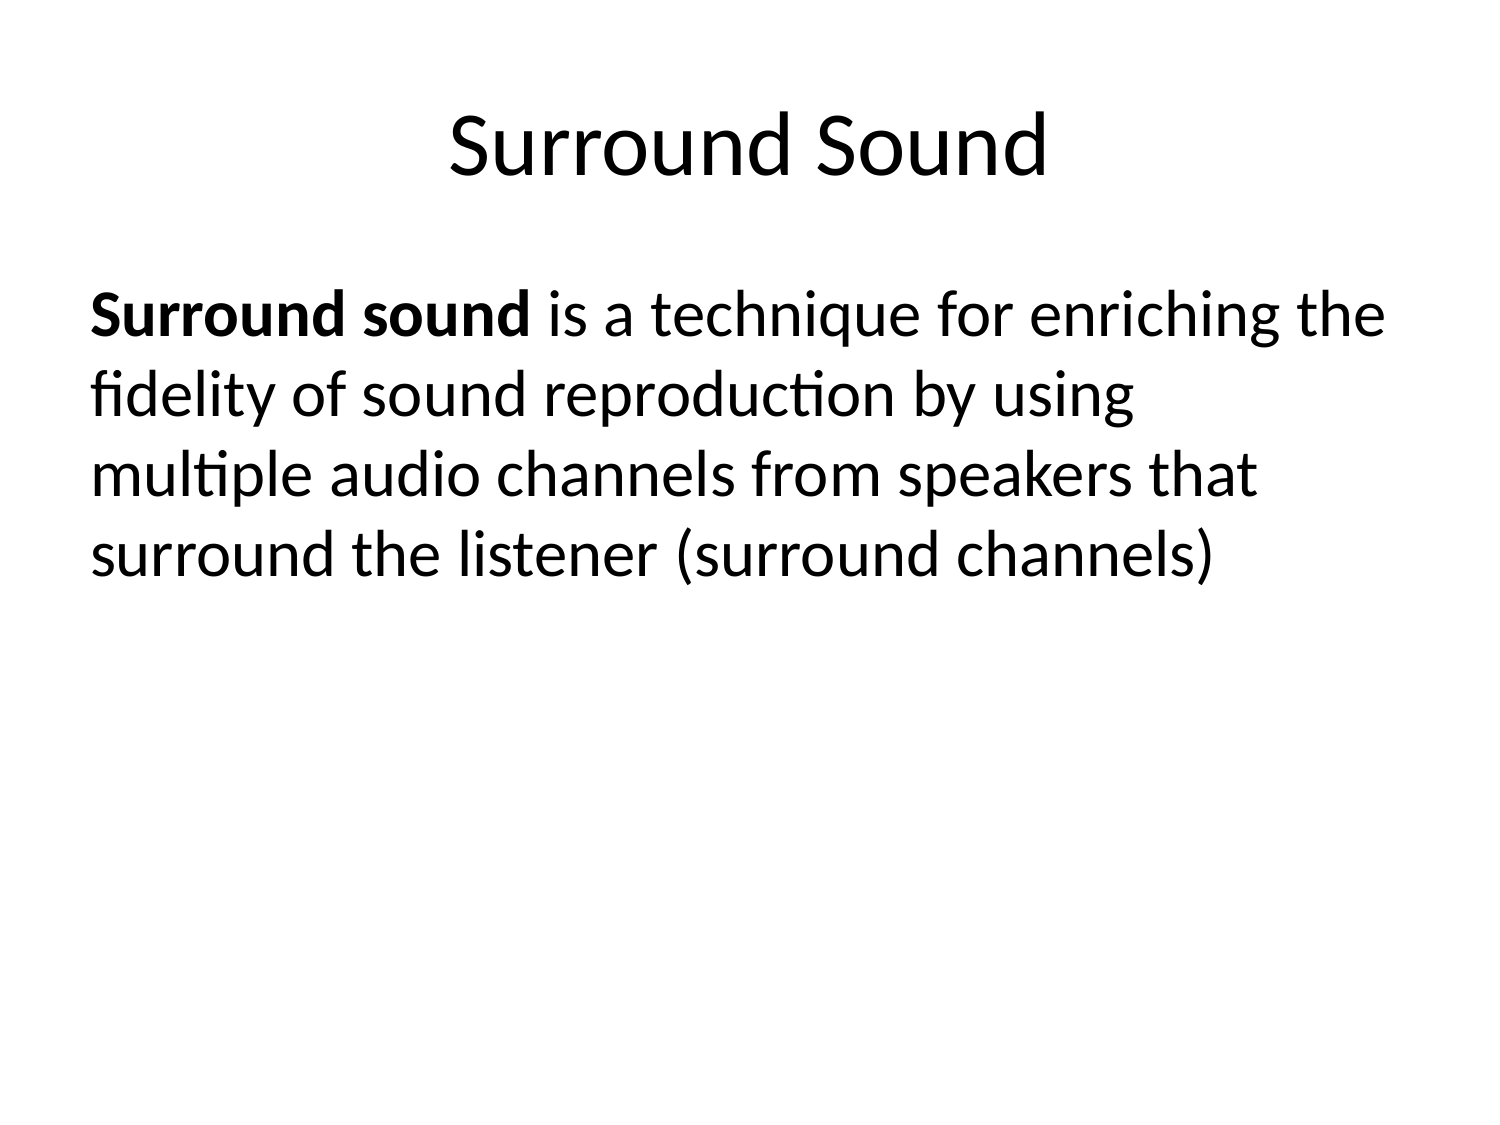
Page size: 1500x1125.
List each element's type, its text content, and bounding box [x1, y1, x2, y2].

title Surround Sound [75, 45, 1425, 233]
list Surround sound is a technique for enriching the fidelity of sound reproduction by using multiple audio channels from speakers that surround the listener (surround channels) [75, 262, 1425, 1005]
